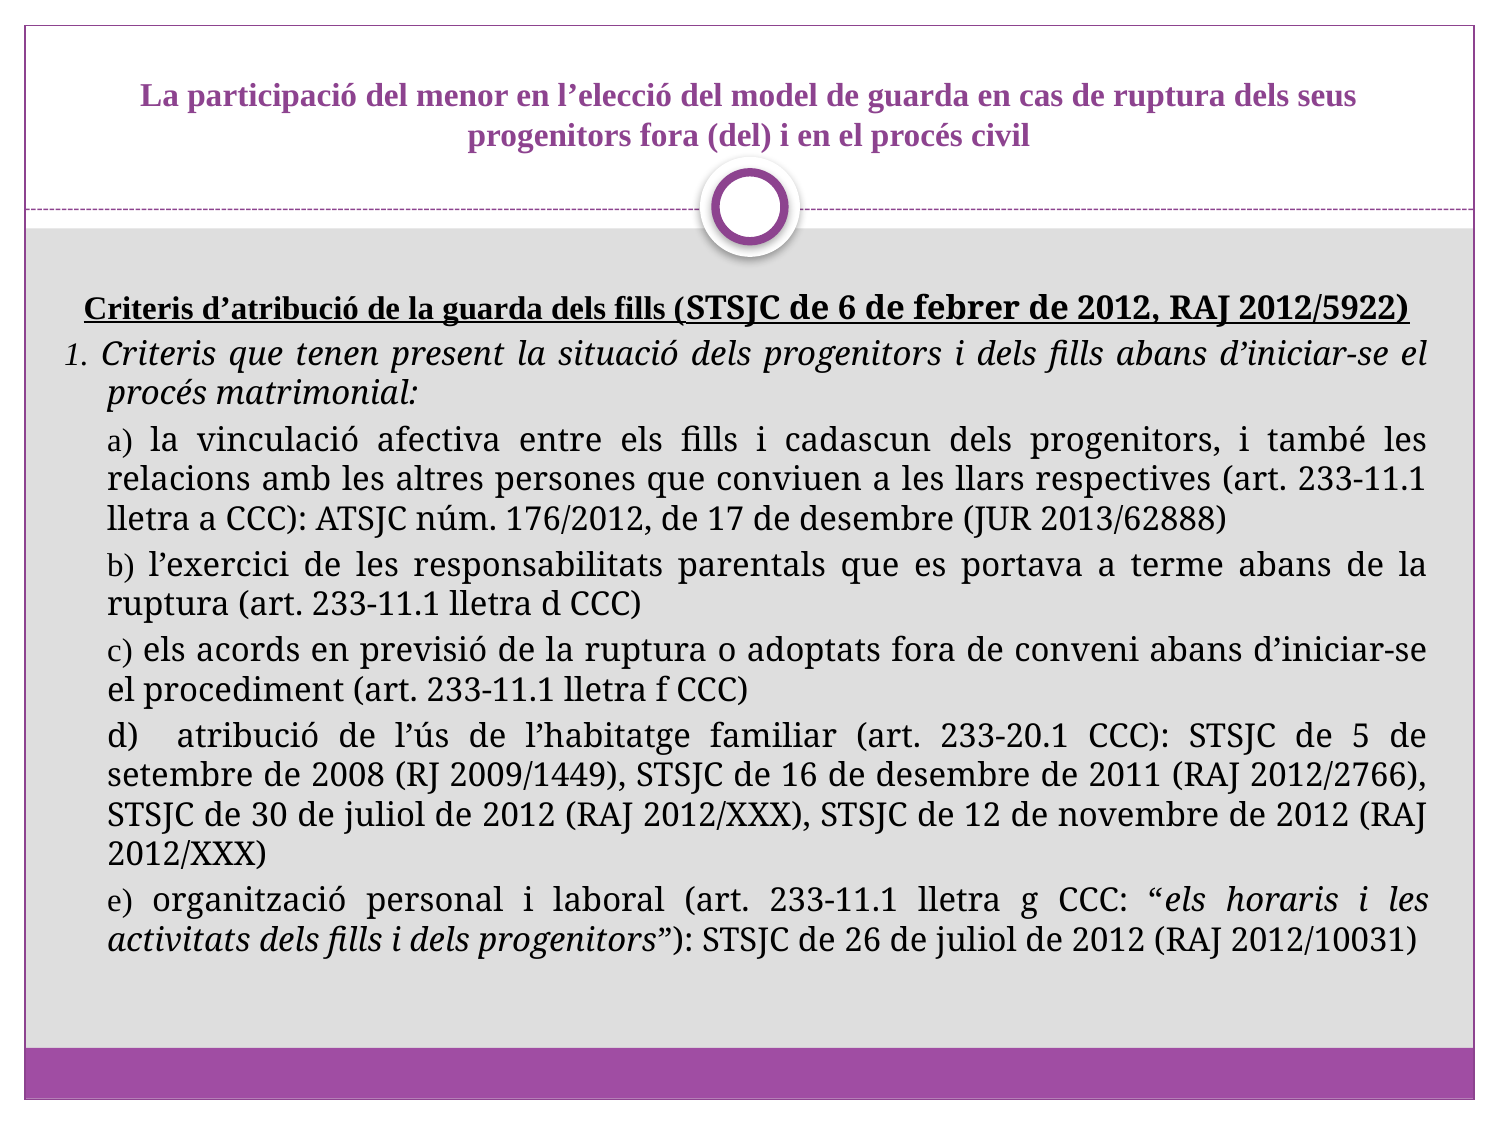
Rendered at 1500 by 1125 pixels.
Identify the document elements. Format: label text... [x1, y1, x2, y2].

title La participació del menor en l’elecció del model de guarda en cas de ruptura dels seus progenitors fora (del) i en el procés civil [49, 42, 1450, 161]
list Criteris d’atribució de la guarda dels fills (STSJC de 6 de febrer de 2012, RAJ 2012/5922) 1. Criteris que tenen present la situació dels progenitors i dels fills abans d’iniciar-se el procés matrimonial: a) la vinculació afectiva entre els fills i cadascun dels progenitors, i també les relacions amb les altres persones que conviuen a les llars respectives (art. 233-11.1 lletra a CCC): ATSJC núm. 176/2012, de 17 de desembre (JUR 2013/62888) b) l’exercici de les responsabilitats parentals que es portava a terme abans de la ruptura (art. 233-11.1 lletra d CCC) c) els acords en previsió de la ruptura o adoptats fora de conveni abans d’iniciar-se el procediment (art. 233-11.1 lletra f CCC) d) atribució de l’ús de l’habitatge familiar (art. 233-20.1 CCC): STSJC de 5 de setembre de 2008 (RJ 2009/1449), STSJC de 16 de desembre de 2011 (RAJ 2012/2766), STSJC de 30 de juliol de 2012 (RAJ 2012/XXX), STSJC de 12 de novembre de 2012 (RAJ 2012/XXX) e) organització personal i laboral (art. 233-11.1 lletra g CCC: “els horaris i les activitats dels fills i dels progenitors”): STSJC de 26 de juliol de 2012 (RAJ 2012/10031) [49, 278, 1445, 1001]
